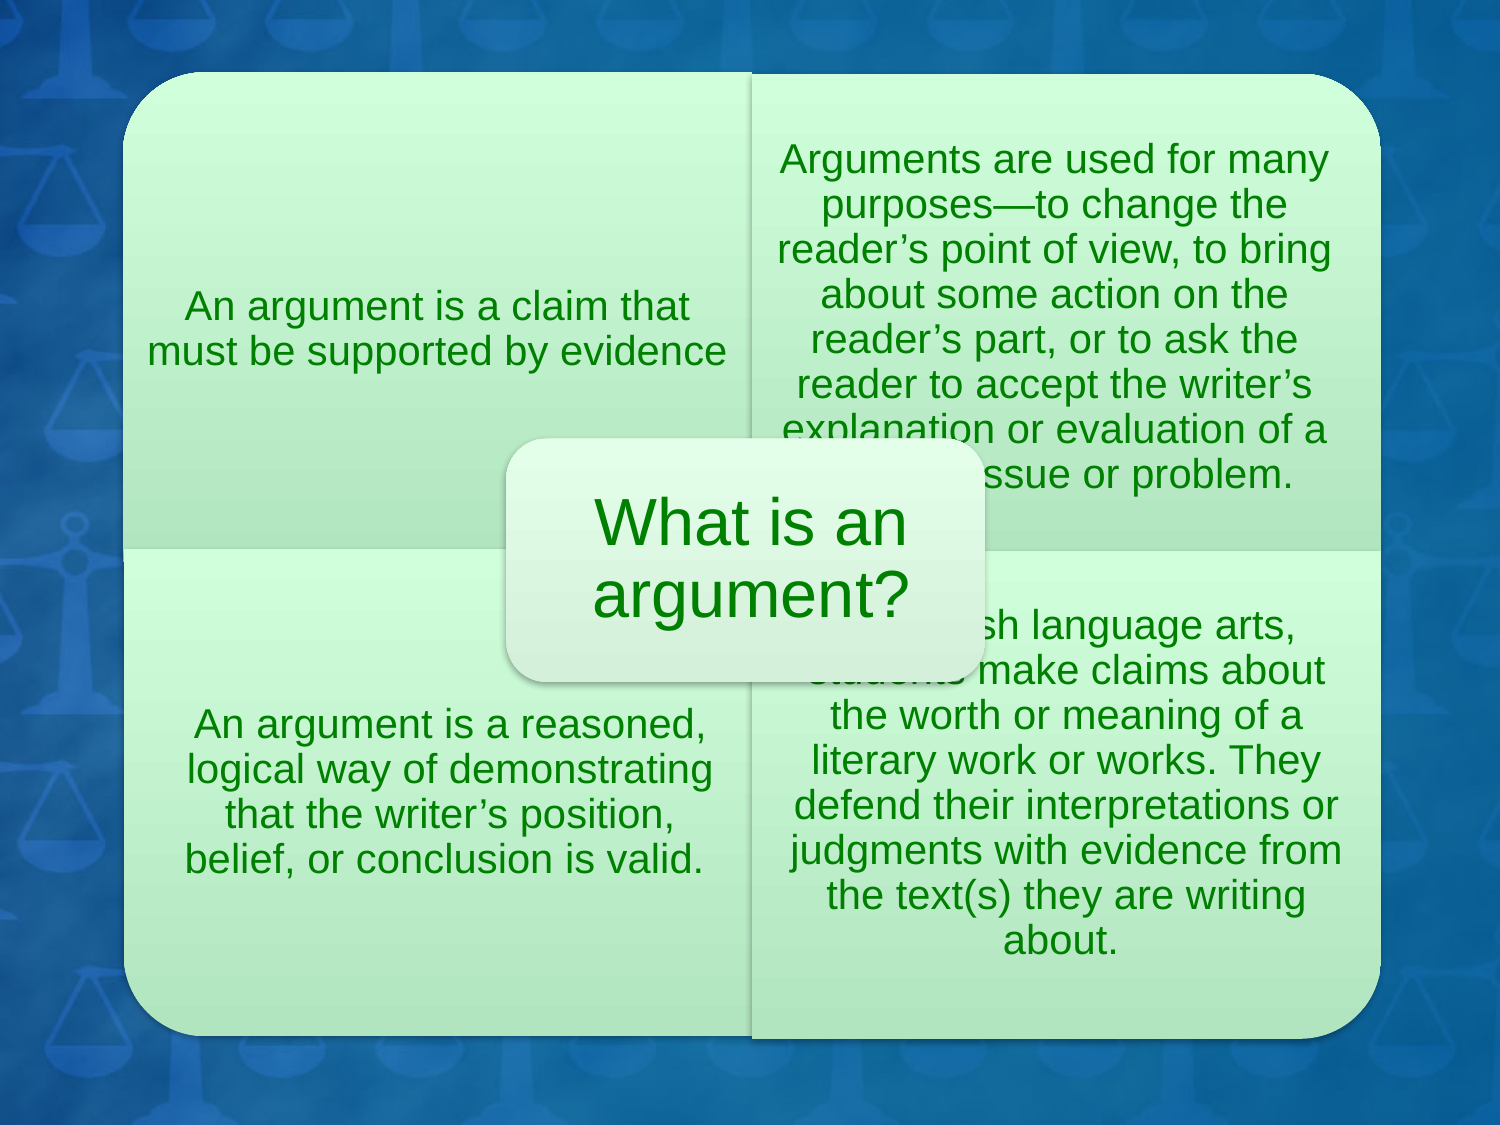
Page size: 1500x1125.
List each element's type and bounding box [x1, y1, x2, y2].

text_box [122, 72, 1382, 1049]
picture [0, 0, 1500, 1125]
list [72, 227, 1421, 1071]
